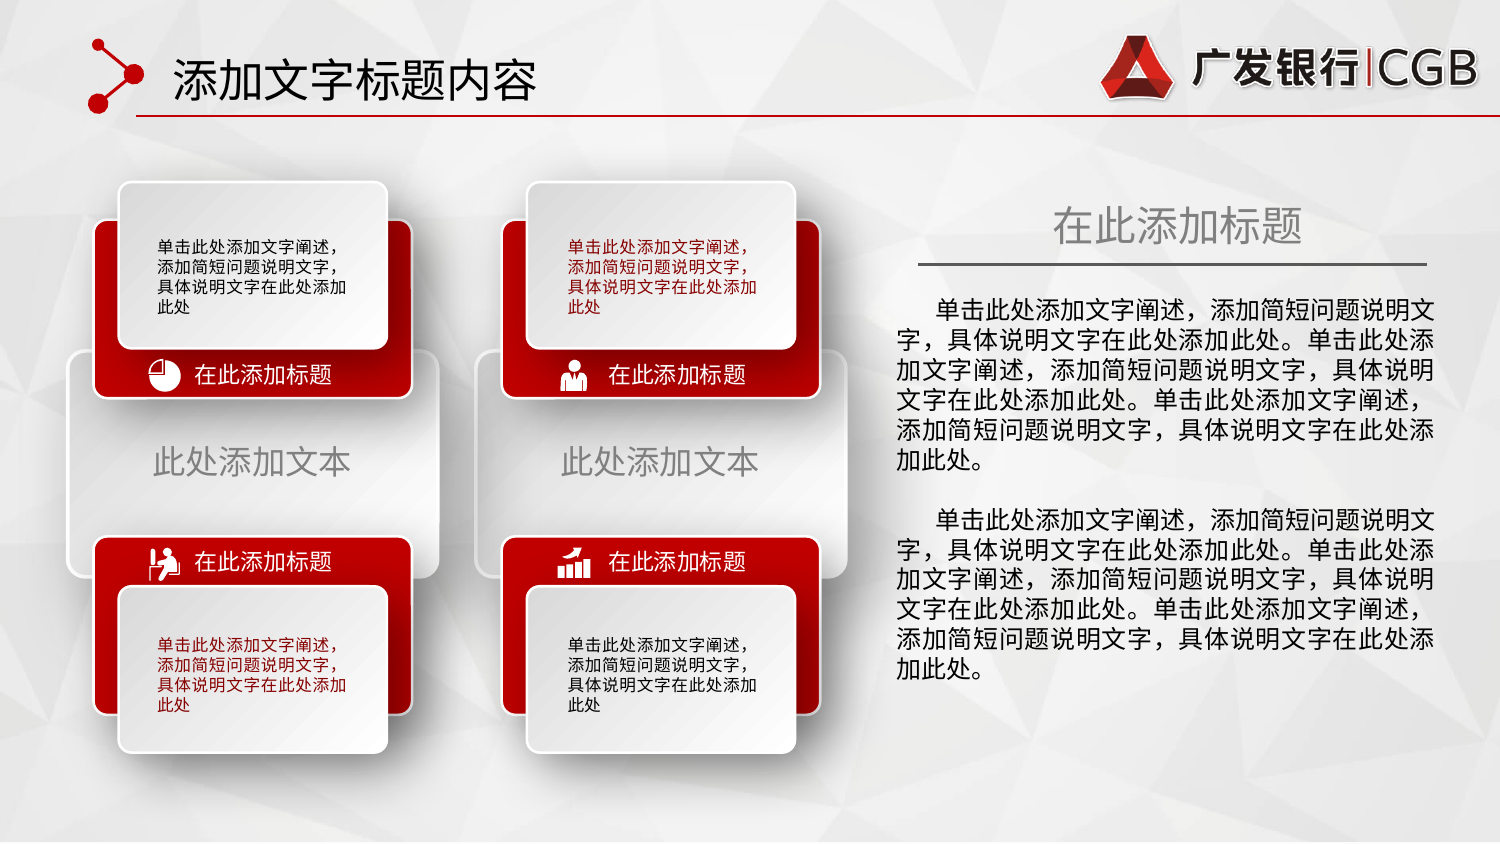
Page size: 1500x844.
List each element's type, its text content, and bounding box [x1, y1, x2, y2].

text_box [499, 534, 823, 713]
text_box [390, 389, 414, 401]
text_box 单击此处添加文字阐述，添加简短问题说明文字，具体说明文字在此处添加此处 [145, 231, 359, 323]
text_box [904, 192, 1453, 265]
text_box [148, 353, 372, 397]
text_box [798, 389, 822, 401]
text_box [65, 351, 440, 578]
text_box [520, 438, 848, 534]
text_box [91, 219, 142, 401]
text_box [116, 179, 390, 351]
text_box 单击此处添加文字阐述，添加简短问题说明文字，具体说明文字在此处添加此处。单击此处添加文字阐述，添加简短问题说明文字，具体说明文字在此处添加此处。单击此处添加文字阐述，添加简短问题说明文字，具体说明文字在此处添加此处。 单击此处添加文字阐述，添加简短问题说明文字，具体说明文字在此处添加此处。单击此处添加文字阐述，添加简短问题说明文字，具体说明文字在此处添加此处。单击此处添加文字阐述，添加简短问题说明文字，具体说明文字在此处添加此处。 [885, 288, 1447, 720]
picture [0, 0, 1500, 842]
text_box [524, 179, 798, 351]
text_box 单击此处添加文字阐述，添加简短问题说明文字，具体说明文字在此处添加此处 [556, 629, 769, 721]
text_box 添加文字标题内容 [128, 46, 583, 113]
text_box 此处添加文本 [92, 436, 412, 488]
text_box [524, 584, 798, 755]
text_box [499, 219, 553, 401]
text_box [116, 584, 390, 755]
text_box 此处添加文本 [500, 436, 821, 488]
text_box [557, 540, 786, 584]
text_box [149, 540, 372, 584]
text_box 单击此处添加文字阐述，添加简短问题说明文字，具体说明文字在此处添加此处 [145, 629, 359, 721]
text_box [560, 353, 786, 397]
text_box 单击此处添加文字阐述，添加简短问题说明文字，具体说明文字在此处添加此处 [556, 231, 769, 323]
text_box [91, 534, 415, 713]
